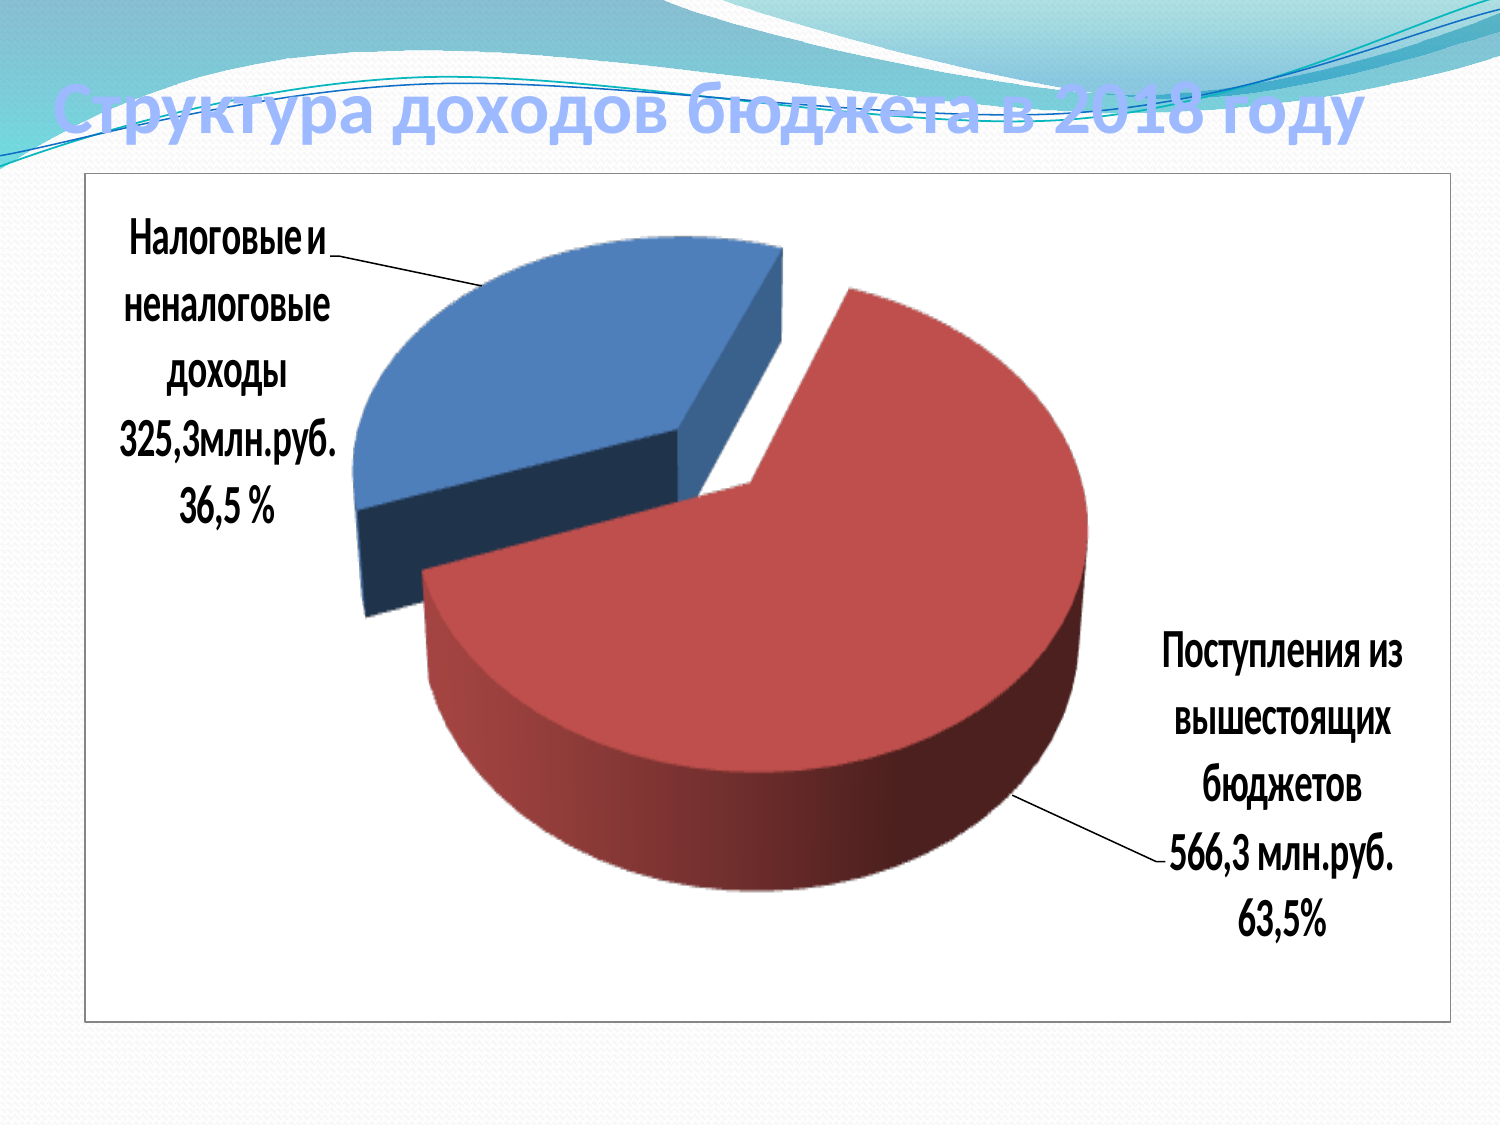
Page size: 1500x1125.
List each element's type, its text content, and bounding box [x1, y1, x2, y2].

title Структура доходов бюджета в 2018 году [53, 0, 1477, 149]
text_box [76, 160, 1459, 1036]
